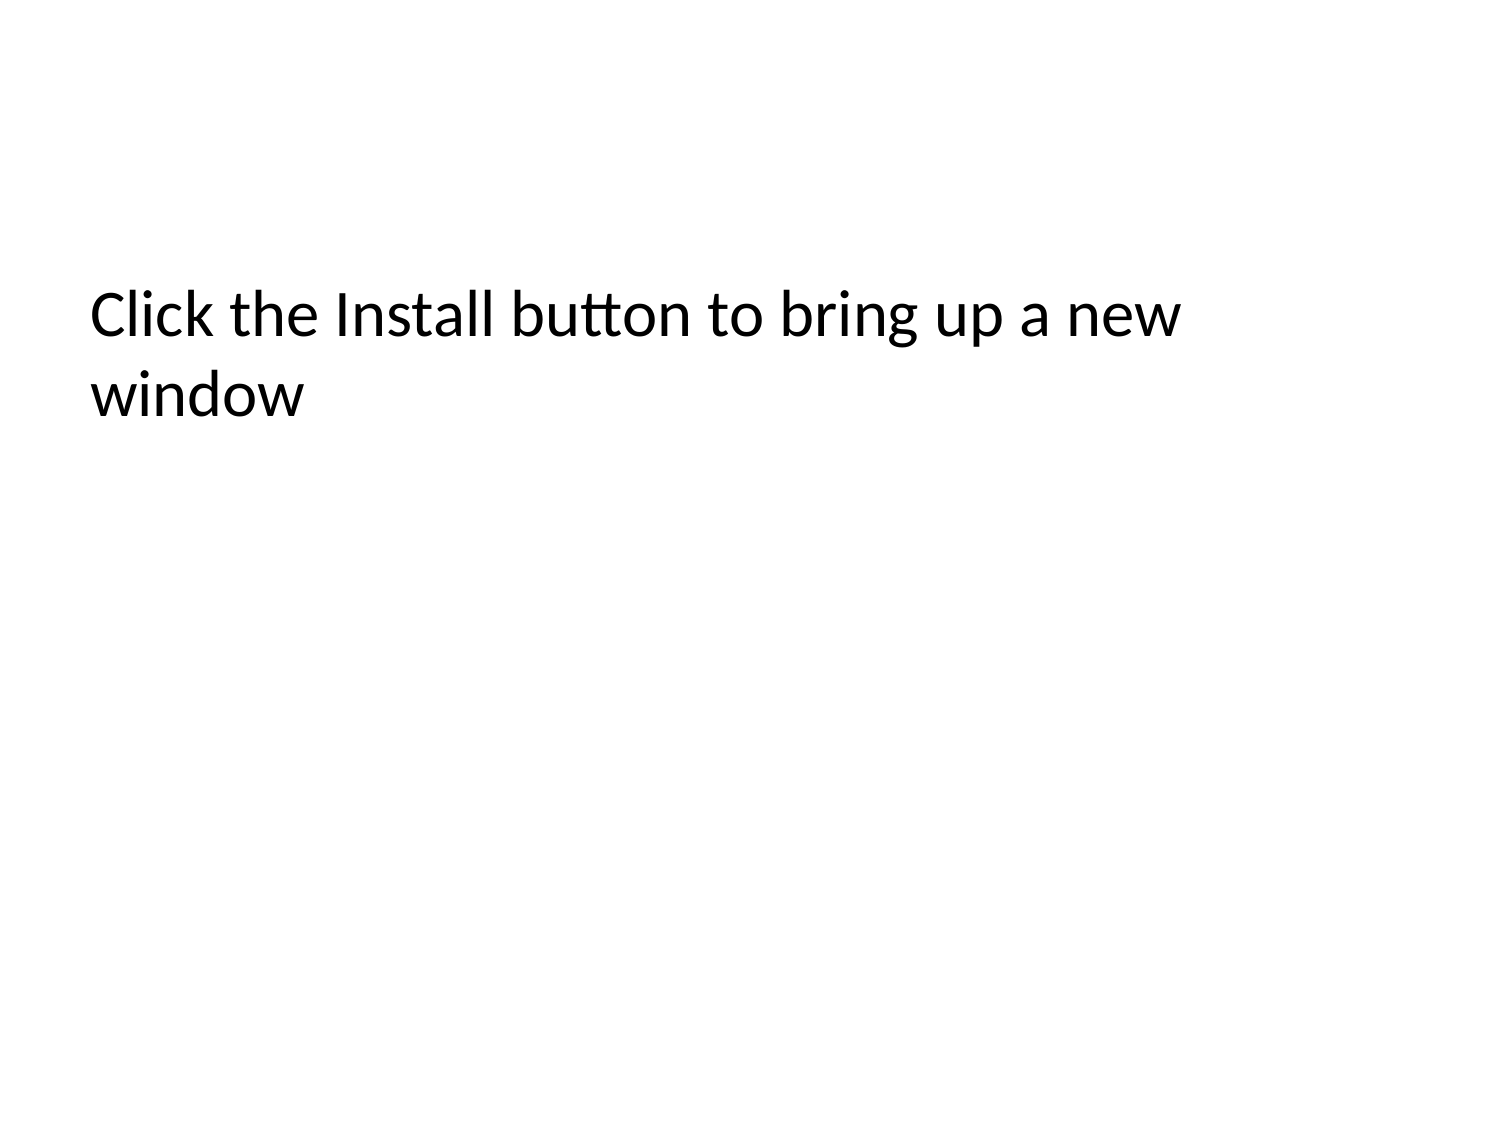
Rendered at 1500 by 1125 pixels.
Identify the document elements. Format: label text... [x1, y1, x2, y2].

list Click the Install button to bring up a new window [75, 262, 1425, 1005]
